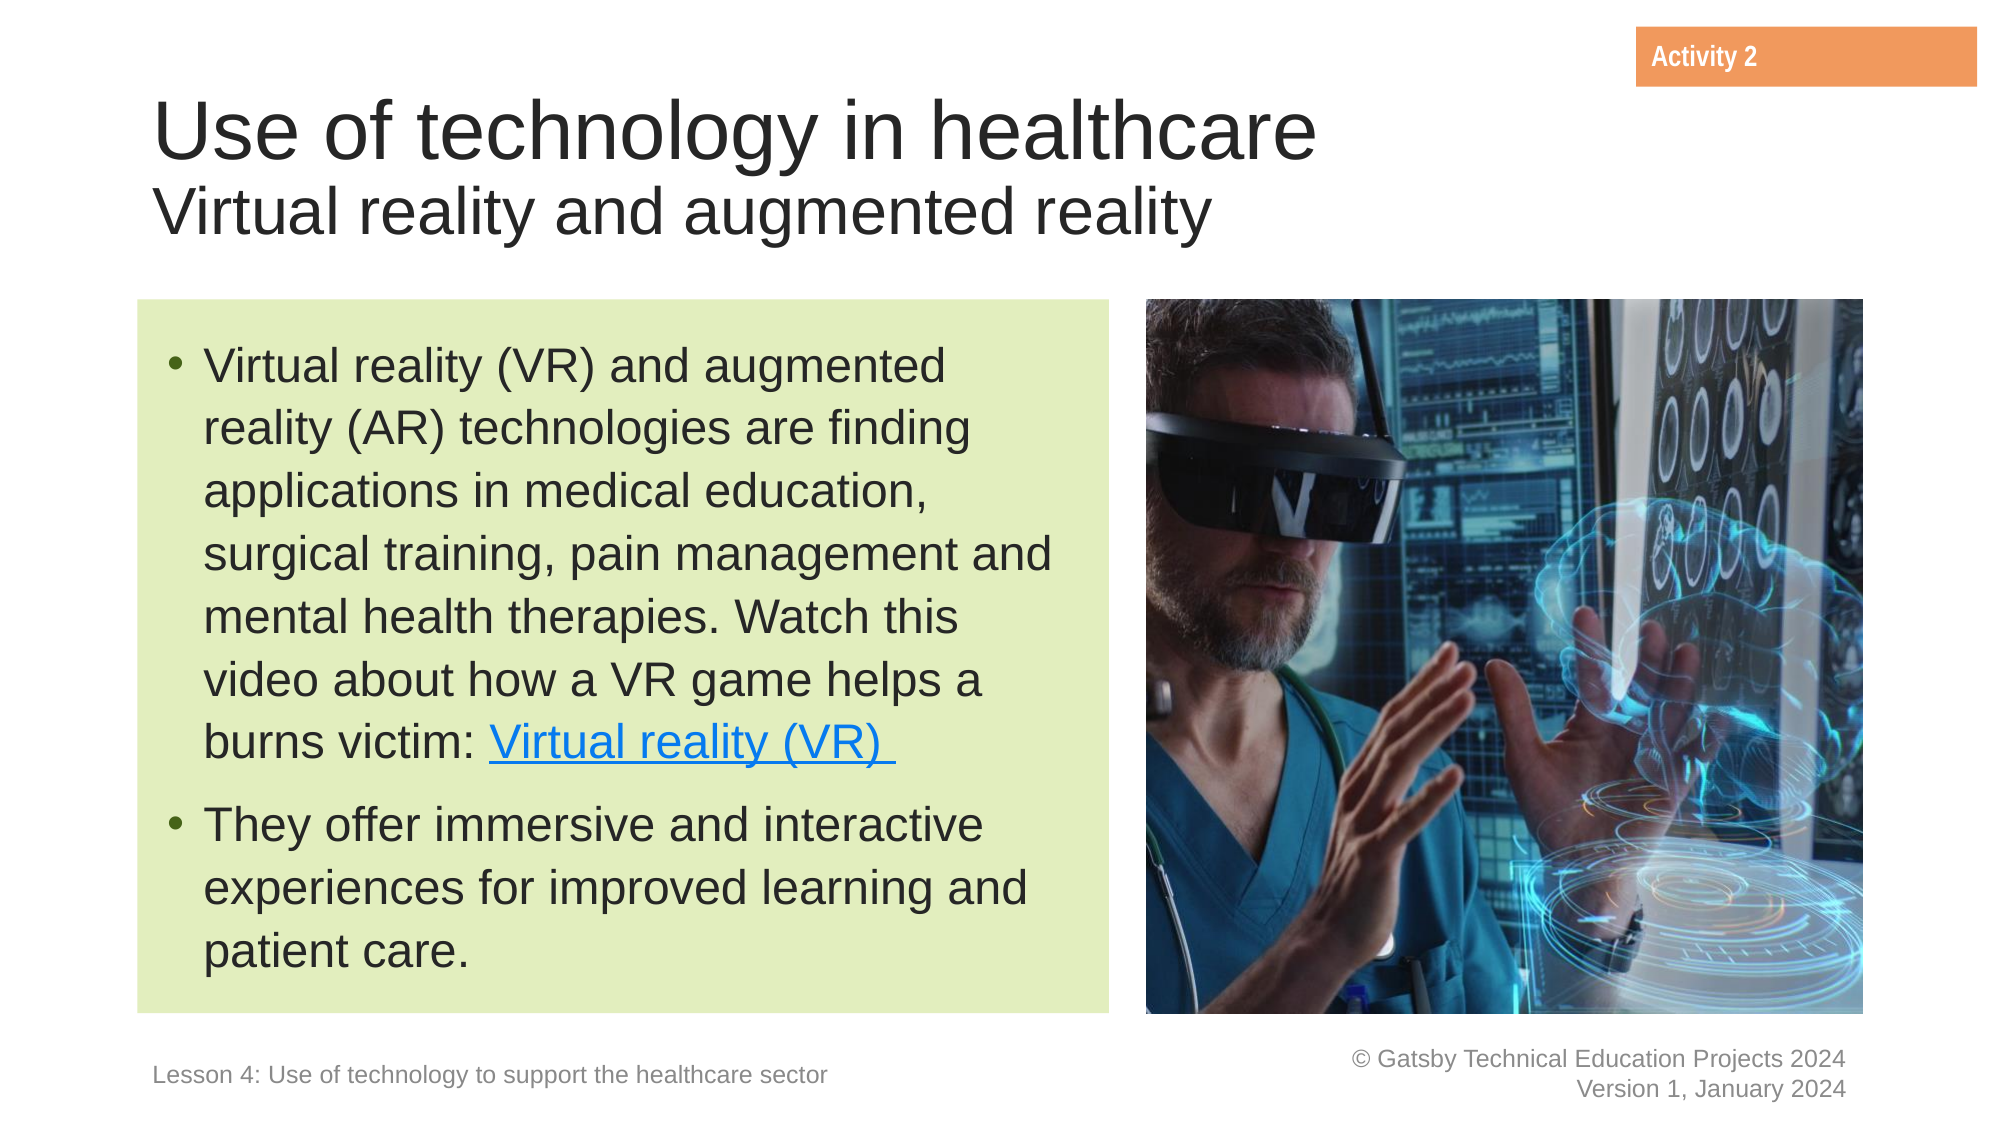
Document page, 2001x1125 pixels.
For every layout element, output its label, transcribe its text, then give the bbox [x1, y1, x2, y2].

title Use of technology in healthcare Virtual reality and augmented reality [137, 59, 1863, 278]
list Lesson 4: Use of technology to support the healthcare sector [137, 1042, 973, 1103]
list Activity 2 [1636, 26, 1978, 87]
list Virtual reality (VR) and augmented reality (AR) technologies are finding applications in medical education, surgical training, pain management and mental health therapies. Watch this video about how a VR game helps a burns victim: Virtual reality (VR) They offer immersive and interactive experiences for improved learning and patient care. [137, 299, 1109, 1014]
picture [1146, 299, 1863, 1014]
